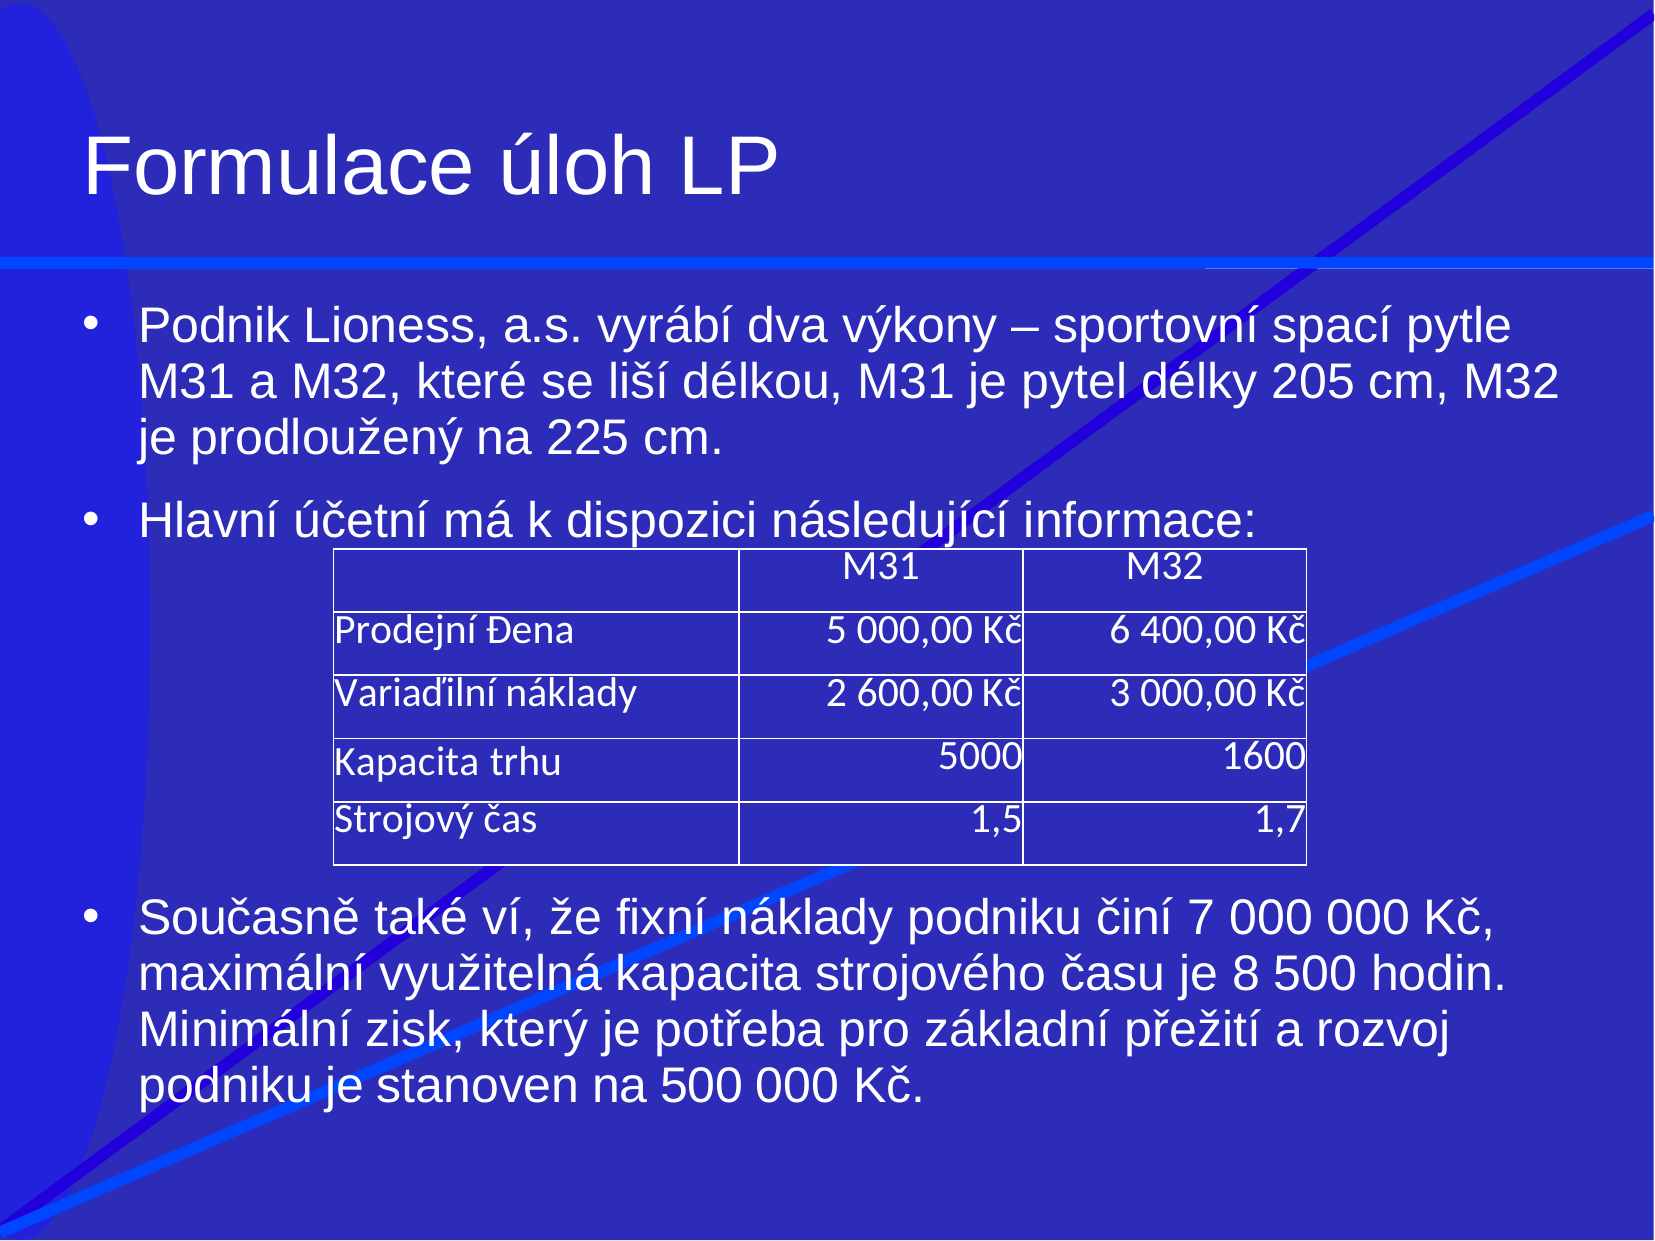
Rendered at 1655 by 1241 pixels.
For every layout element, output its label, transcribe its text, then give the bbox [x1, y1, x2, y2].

table_cell 1600 [1024, 739, 1306, 801]
text_box Podnik Lioness, a.s. vyrábí dva výkony – sportovní spací pytle M31 a M32, které se liší délkou, M31 je pytel délky 205 cm, M32 je prodloužený na 225 cm. Hlavní účetní má k dispozici následující informace: [80, 296, 1563, 548]
table_cell 5000 [740, 739, 1022, 801]
table_cell 3 000,00 Kč [1024, 676, 1306, 738]
table_cell 2 600,00 Kč [740, 676, 1022, 738]
table_cell 6 400,00 Kč [1024, 613, 1306, 674]
table_cell Kapacita trhu [334, 739, 738, 801]
table_header [334, 550, 738, 611]
table_cell Variaďilní náklady [334, 676, 738, 738]
table_cell 1,7 [1024, 803, 1306, 864]
table_cell Prodejní Đena [334, 613, 738, 674]
table_cell 5 000,00 Kč [740, 613, 1022, 674]
table_header M31 [740, 550, 1022, 611]
table_cell Strojový čas [334, 803, 738, 864]
table_header M32 [1024, 550, 1306, 611]
title Formulace úloh LP [80, 67, 1574, 319]
text_box Současně také ví, že fixní náklady podniku činí 7 000 000 Kč, maximální využitelná kapacita strojového času je 8 500 hodin. Minimální zisk, který je potřeba pro základní přežití a rozvoj podniku je stanoven na 500 000 Kč. [80, 889, 1511, 1113]
table_cell 1,5 [740, 803, 1022, 864]
